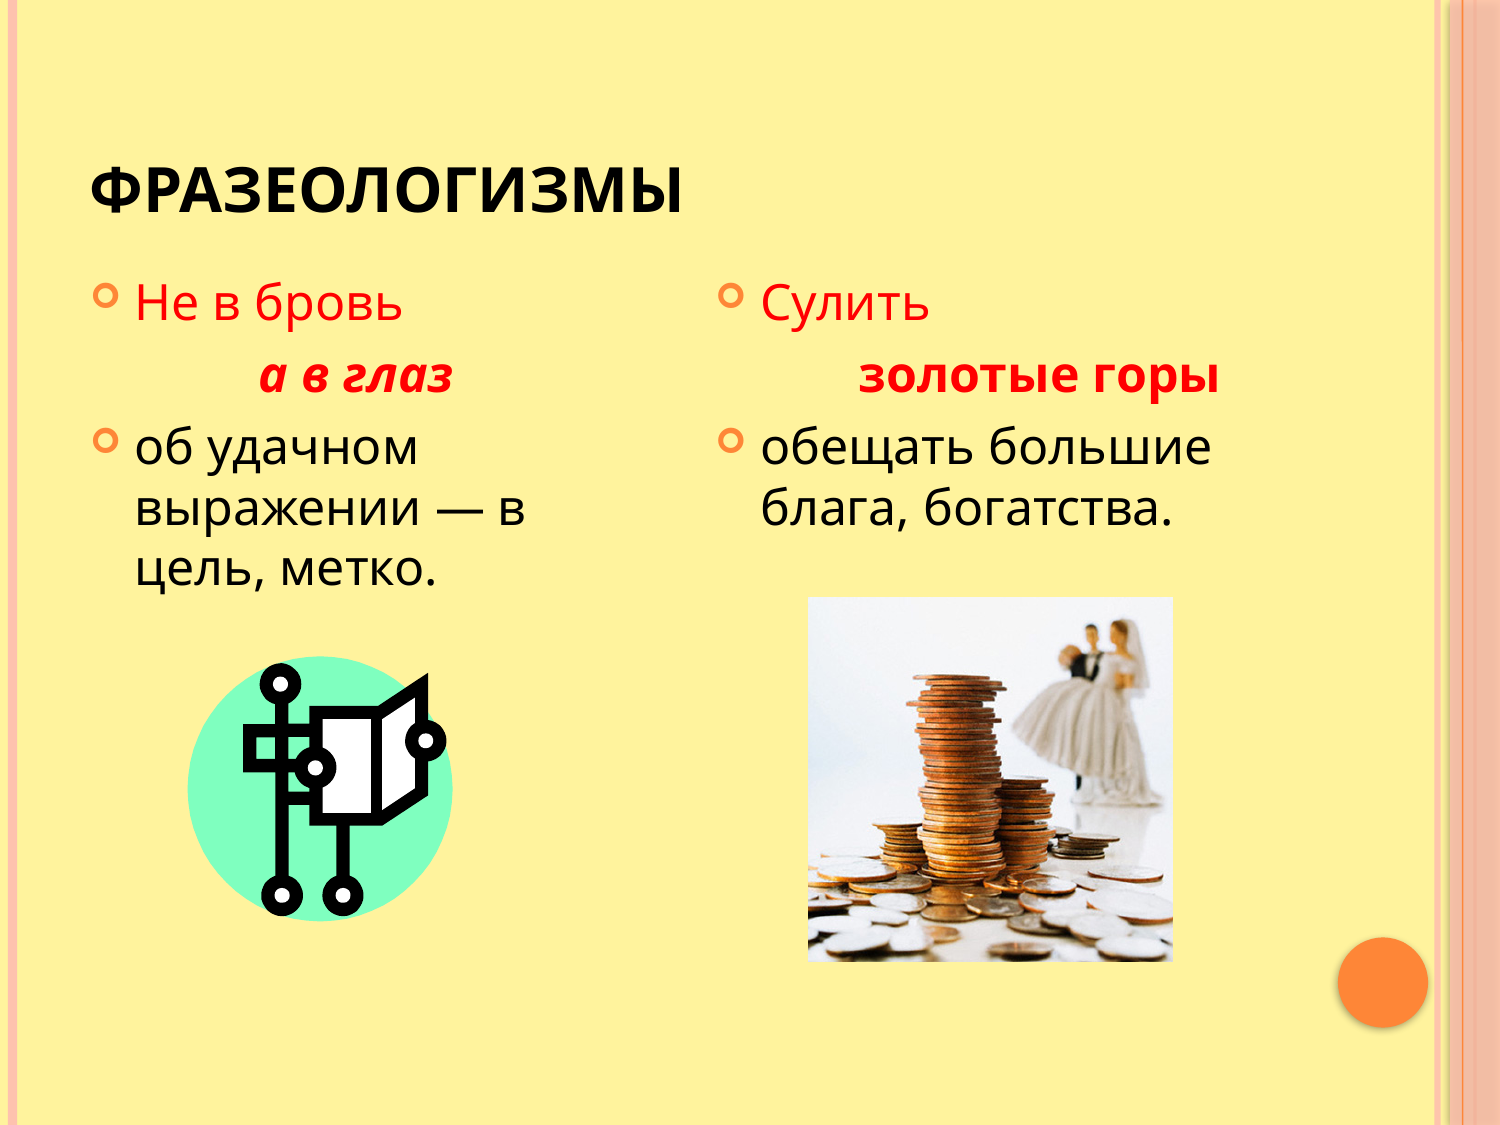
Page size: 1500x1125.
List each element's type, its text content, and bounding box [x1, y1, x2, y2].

list Не в бровь а в глаз об удачном выражении — в цель, метко. [74, 262, 676, 1013]
picture [807, 597, 1173, 962]
title Фразеологизмы [75, 45, 1300, 233]
picture [186, 655, 454, 922]
list Сулить золотые горы обещать большие блага, богатства. [700, 262, 1301, 1013]
